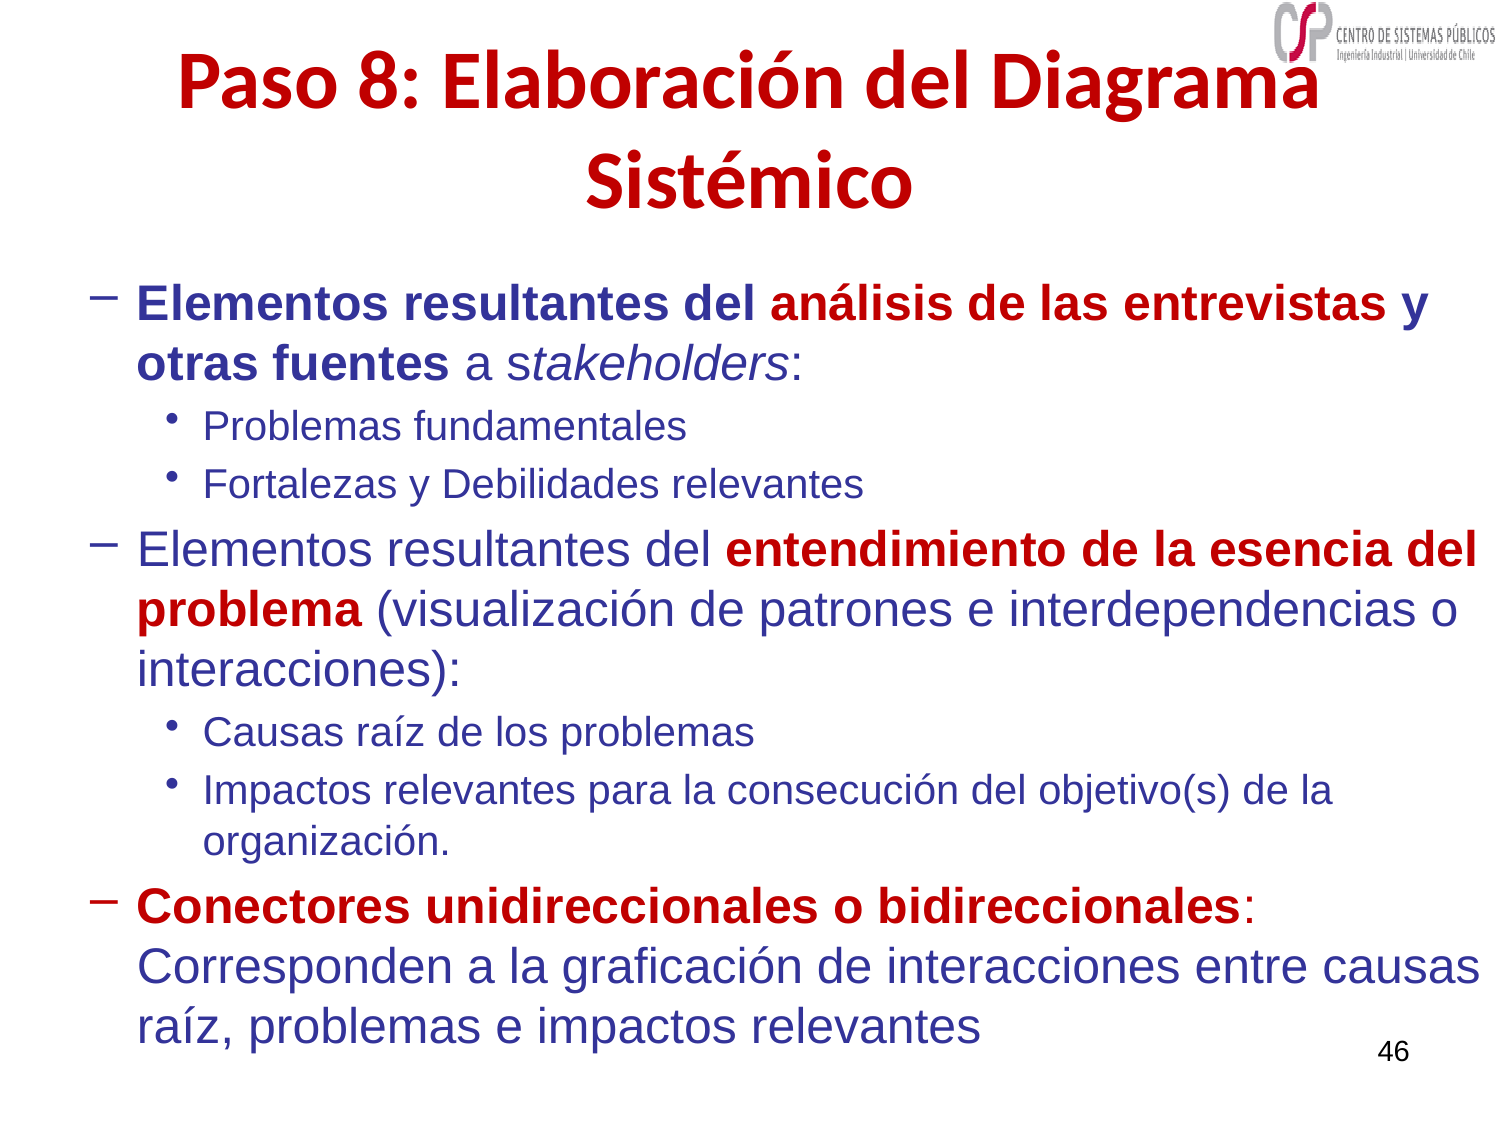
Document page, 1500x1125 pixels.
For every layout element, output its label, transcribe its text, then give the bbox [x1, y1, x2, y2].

slide_number 46 [1074, 1024, 1426, 1103]
list Elementos resultantes del análisis de las entrevistas y otras fuentes a stakeholders: Problemas fundamentales Fortalezas y Debilidades relevantes Elementos resultantes del entendimiento de la esencia del problema (visualización de patrones e interdependencias o interacciones): Causas raíz de los problemas Impactos relevantes para la consecución del objetivo(s) de la organización. Conectores unidireccionales o bidireccionales: Corresponden a la graficación de interacciones entre causas raíz, problemas e impactos relevantes [0, 262, 1500, 1125]
picture [1269, 0, 1500, 67]
title Paso 8: Elaboración del Diagrama Sistémico [0, 30, 1500, 219]
